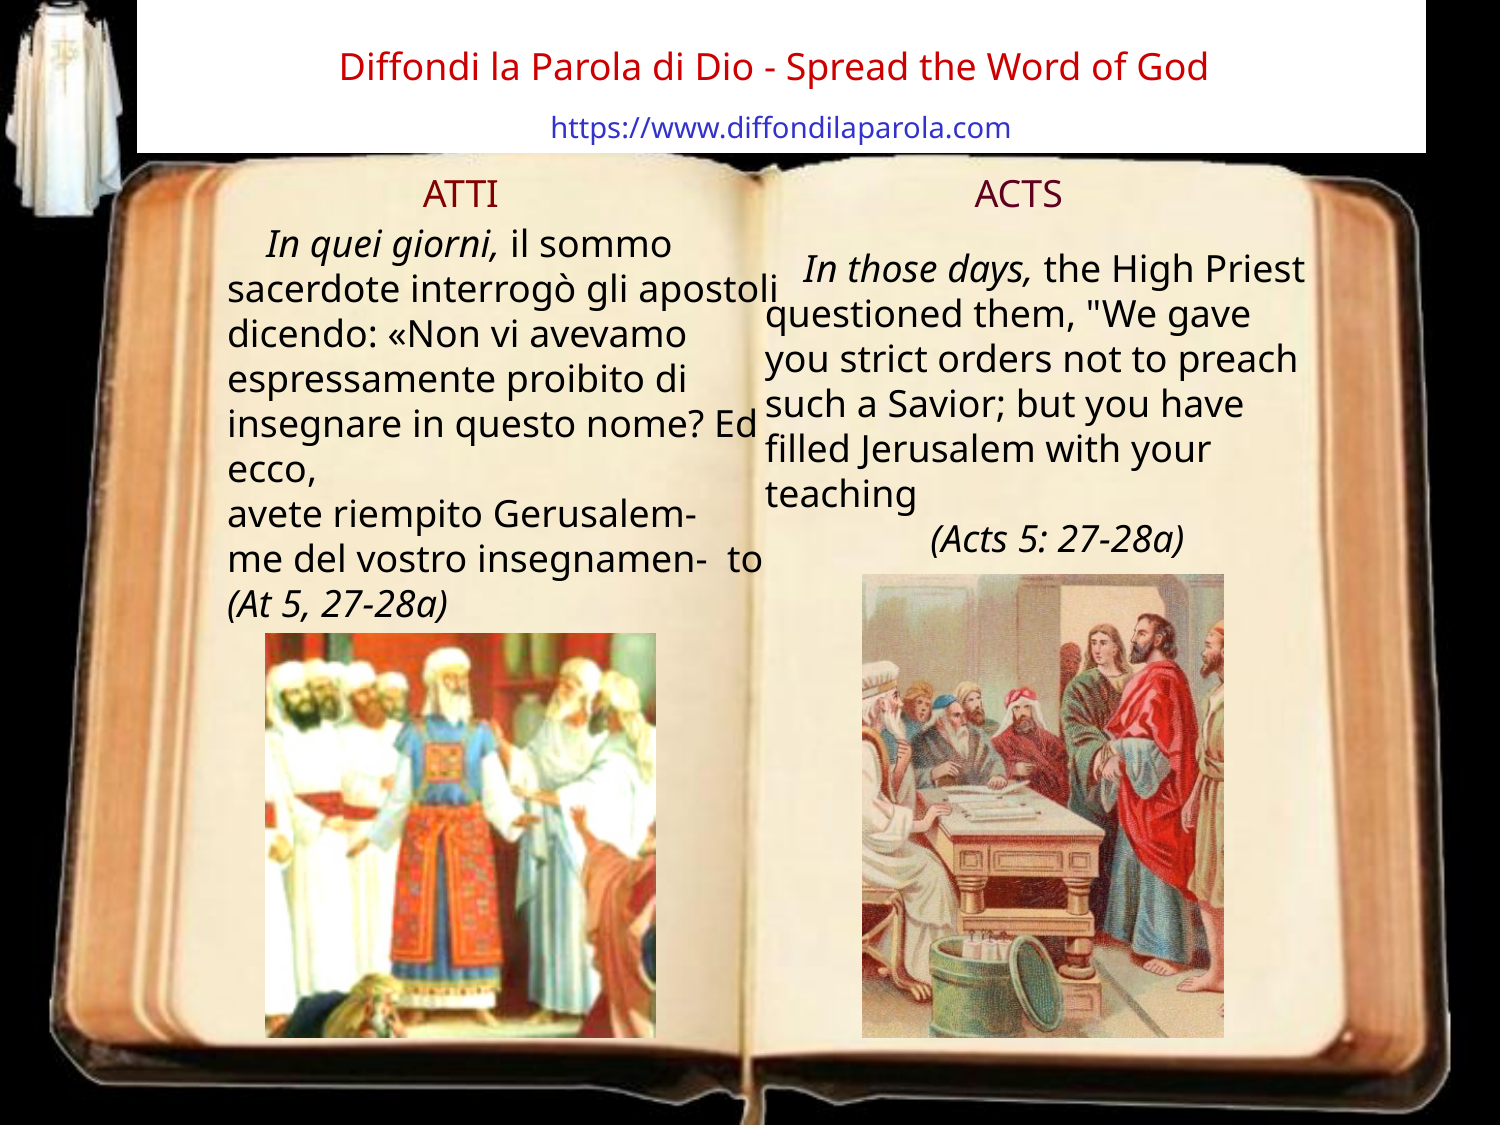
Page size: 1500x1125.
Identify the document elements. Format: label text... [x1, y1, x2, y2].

text_box In quei giorni, il sommo sacerdote interrogò gli apostoli dicendo: «Non vi avevamo espressamente proibito di insegnare in questo nome? Ed ecco, avete riempito Gerusalem- me del vostro insegnamen- to (At 5, 27-28a) [212, 212, 813, 633]
picture [0, 0, 1500, 1125]
text_box Diffondi la Parola di Dio - Spread the Word of God https://www.diffondilaparola.com [137, 0, 1425, 153]
text_box ATTI [174, 162, 738, 223]
text_box In those days, the High Priest questioned them, "We gave you strict orders not to preach such a Savior; but you have filled Jerusalem with your teaching (Acts 5: 27-28a) [749, 237, 1338, 568]
text_box ACTS [762, 162, 1275, 223]
